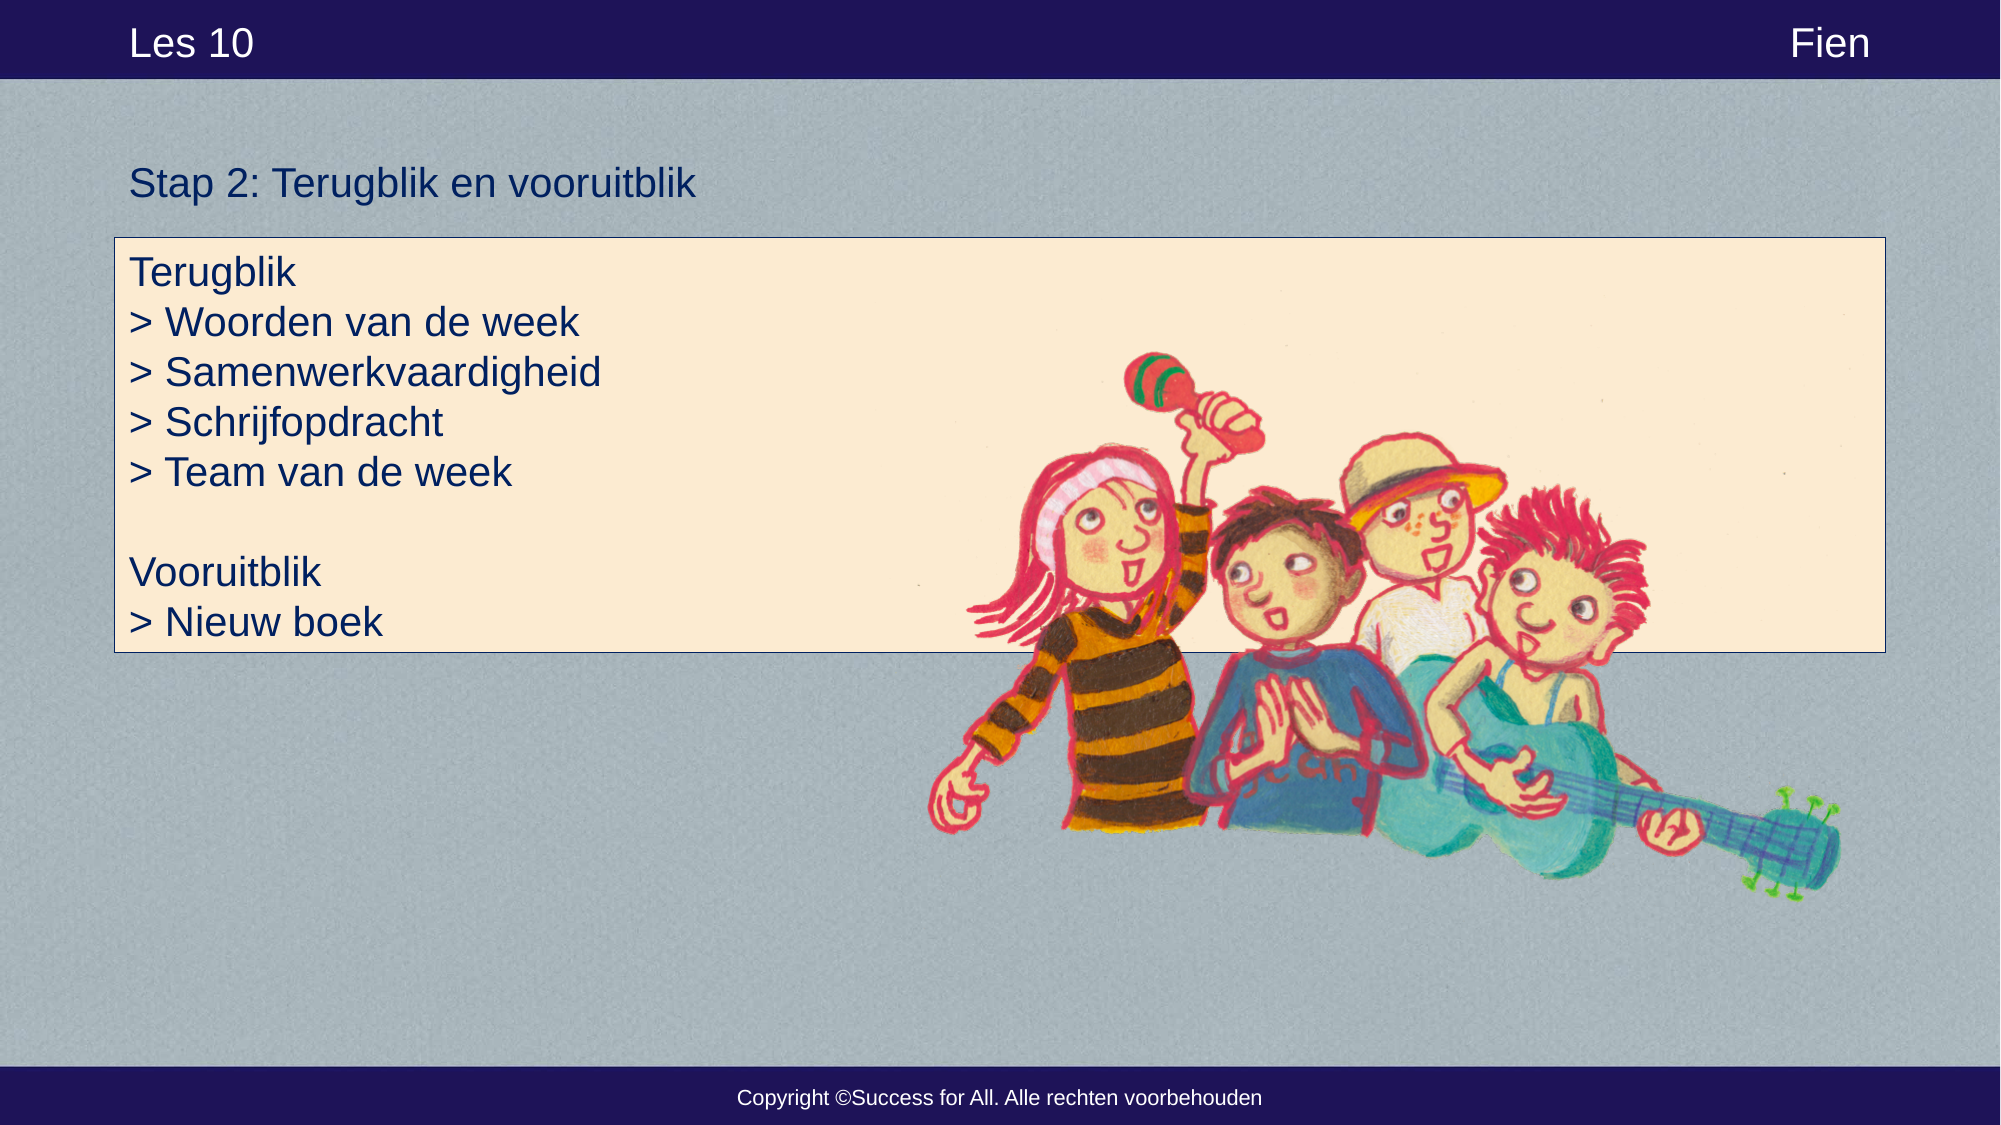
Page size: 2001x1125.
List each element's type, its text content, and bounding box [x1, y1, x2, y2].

picture [0, 0, 2001, 1125]
text_box Les 10 [114, 8, 354, 73]
text_box Copyright ©Success for All. Alle rechten voorbehouden [0, 1076, 2000, 1125]
text_box Fien [999, 8, 1886, 73]
text_box Stap 2: Terugblik en vooruitblik [113, 148, 1635, 214]
text_box Terugblik > Woorden van de week > Samenwerkvaardigheid > Schrijfopdracht > Team van de week Vooruitblik > Nieuw boek [114, 237, 1886, 653]
